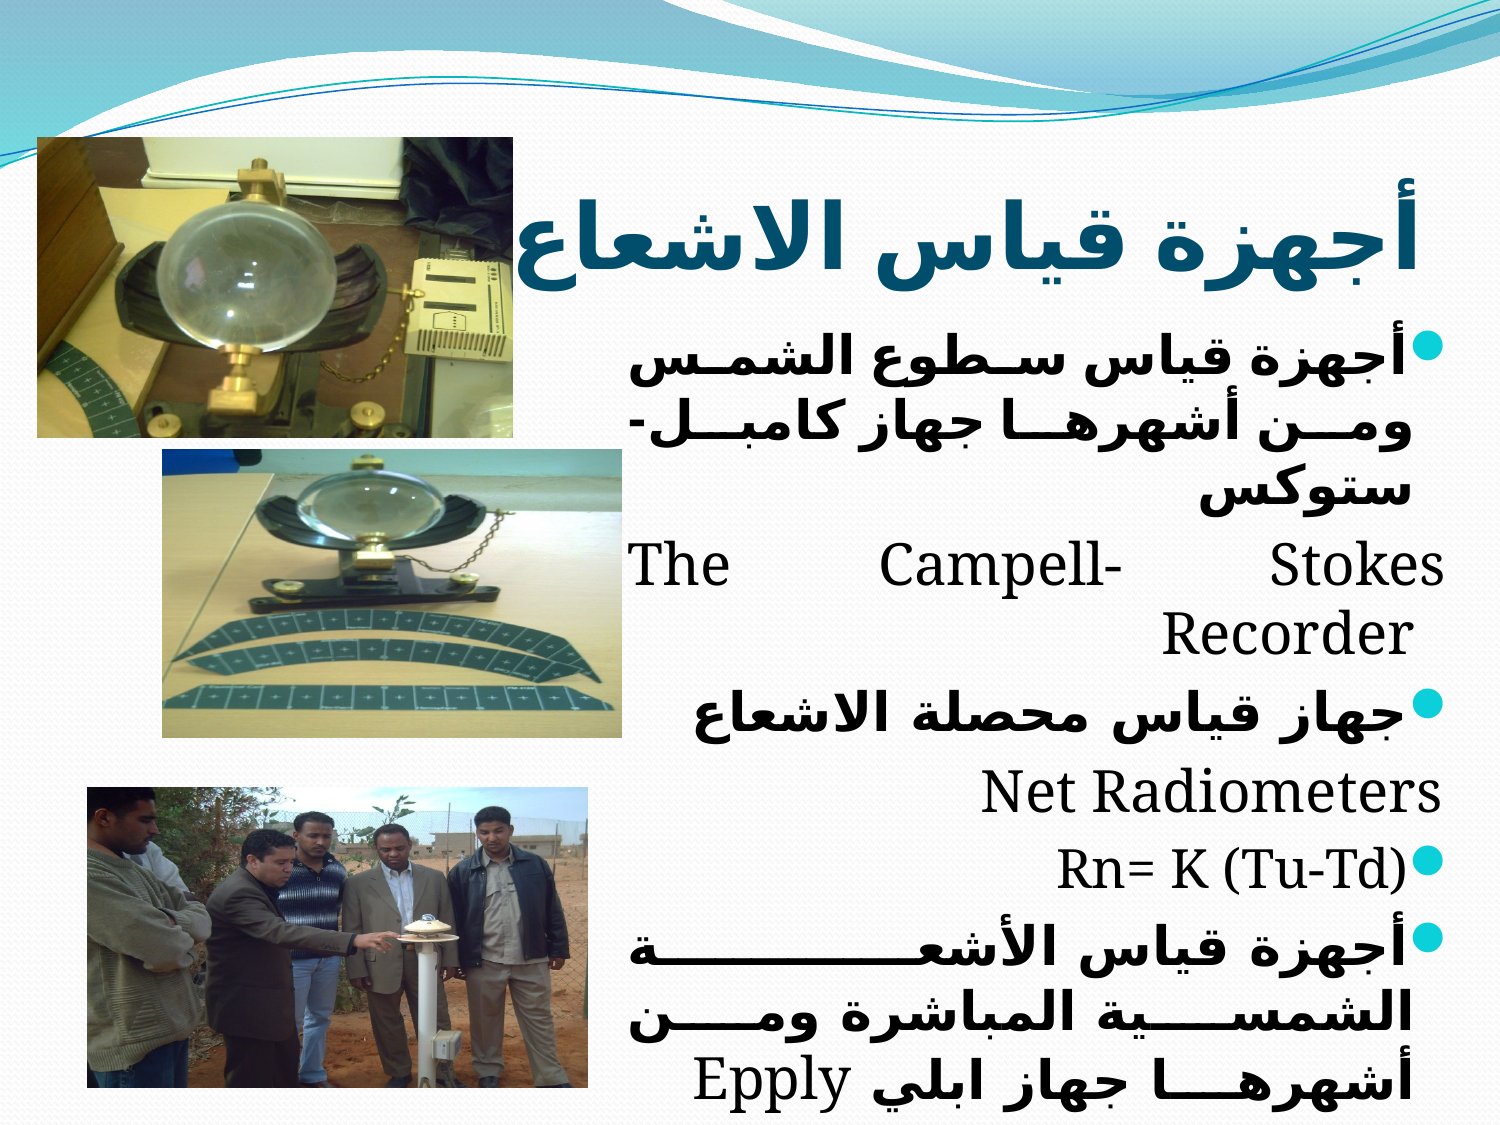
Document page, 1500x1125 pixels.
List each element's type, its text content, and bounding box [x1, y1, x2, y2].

picture [162, 449, 622, 738]
picture [87, 787, 588, 1088]
list أجهزة قياس سطوع الشمس ومن أشهرها جهاز كامبل- ستوكس The Campell- Stokes Recorder جهاز قياس محصلة الاشعاع Net Radiometers Rn= K (Tu-Td) أجهزة قياس الأشعة الشمسية المباشرة ومن أشهرها جهاز ابلي Epply pyranometer [612, 312, 1475, 1088]
picture [37, 137, 513, 438]
title أجهزة قياس الاشعاع الشمسي [75, 115, 1425, 288]
